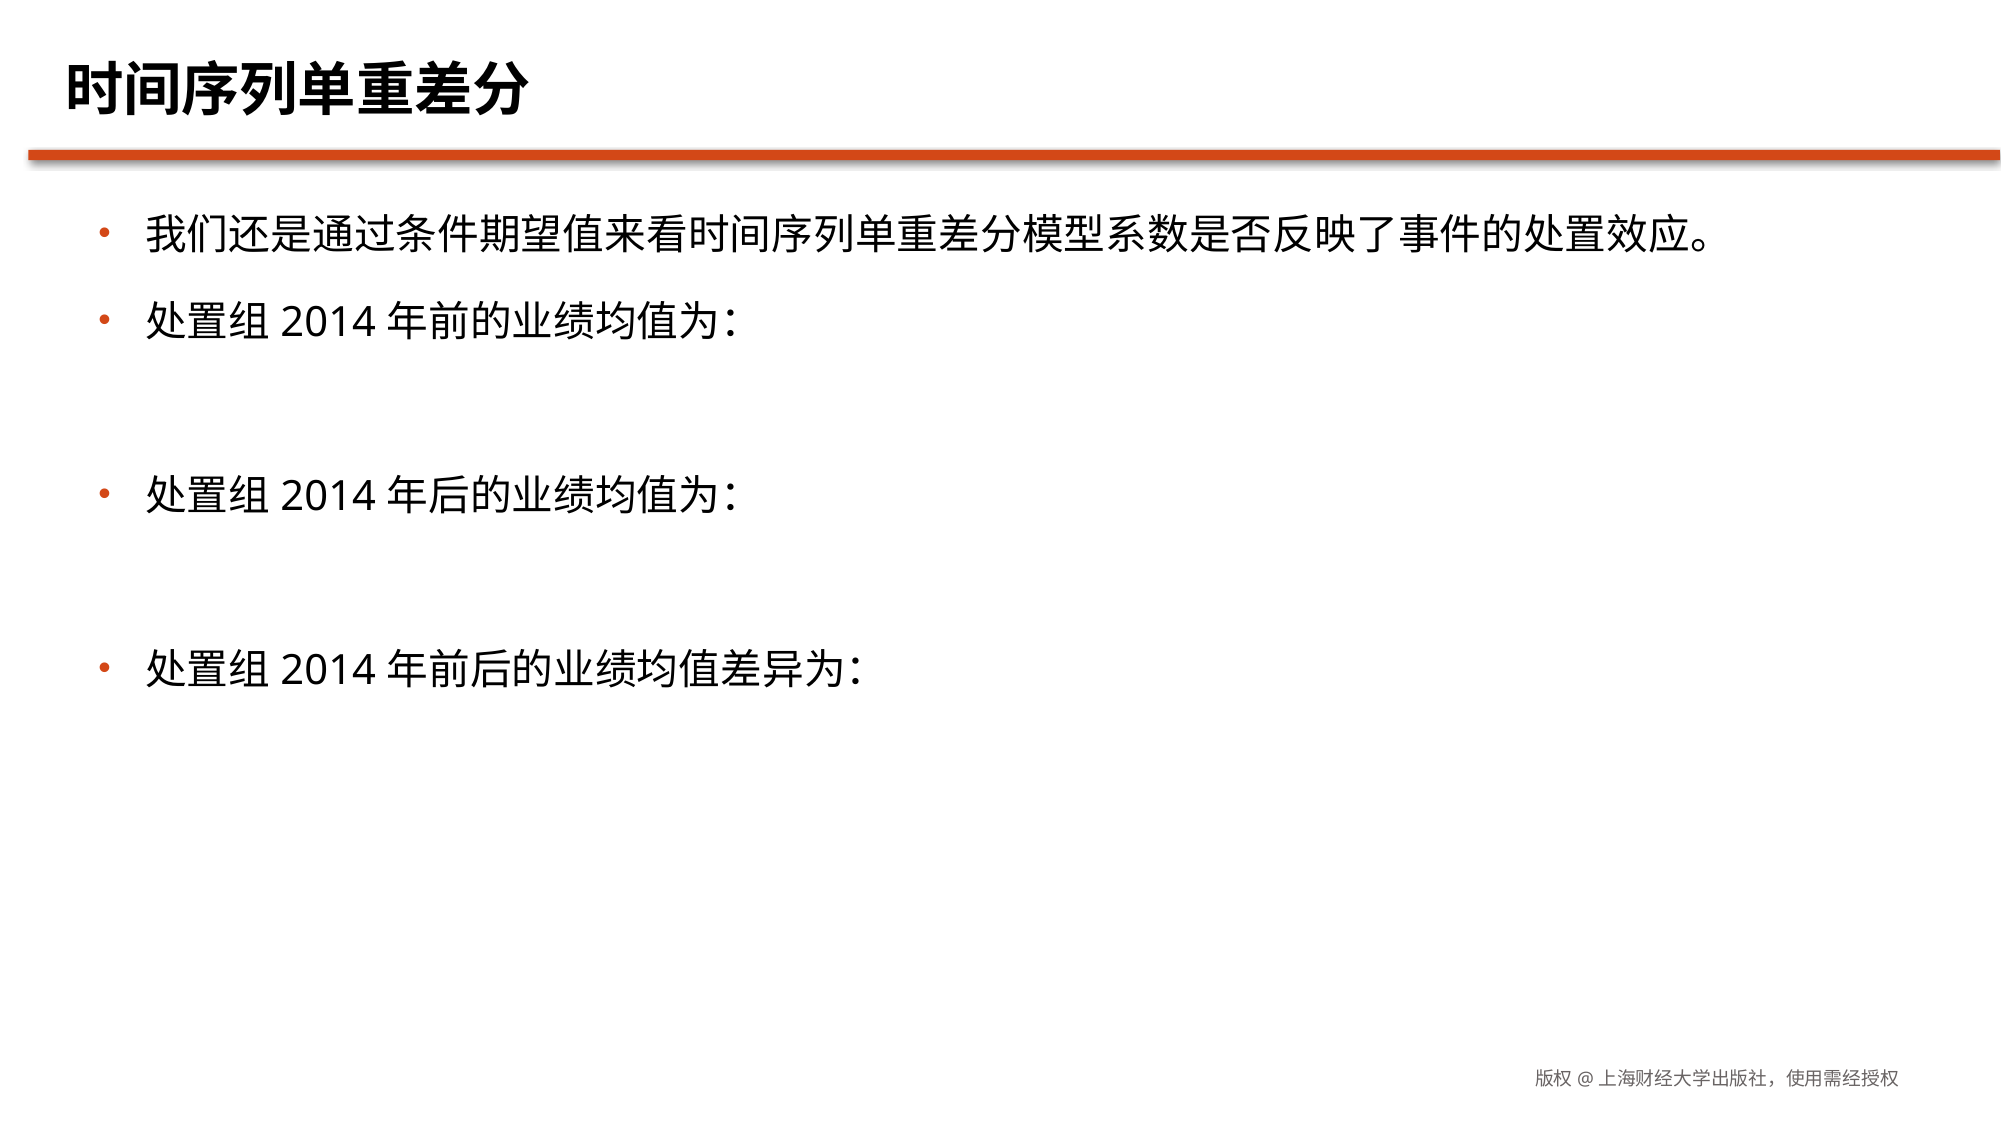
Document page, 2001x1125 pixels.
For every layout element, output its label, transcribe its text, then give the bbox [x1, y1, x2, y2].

footer 版权@上海财经大学出版社，使用需经授权 [1483, 1046, 1950, 1109]
title 时间序列单重差分 [50, 50, 1825, 138]
